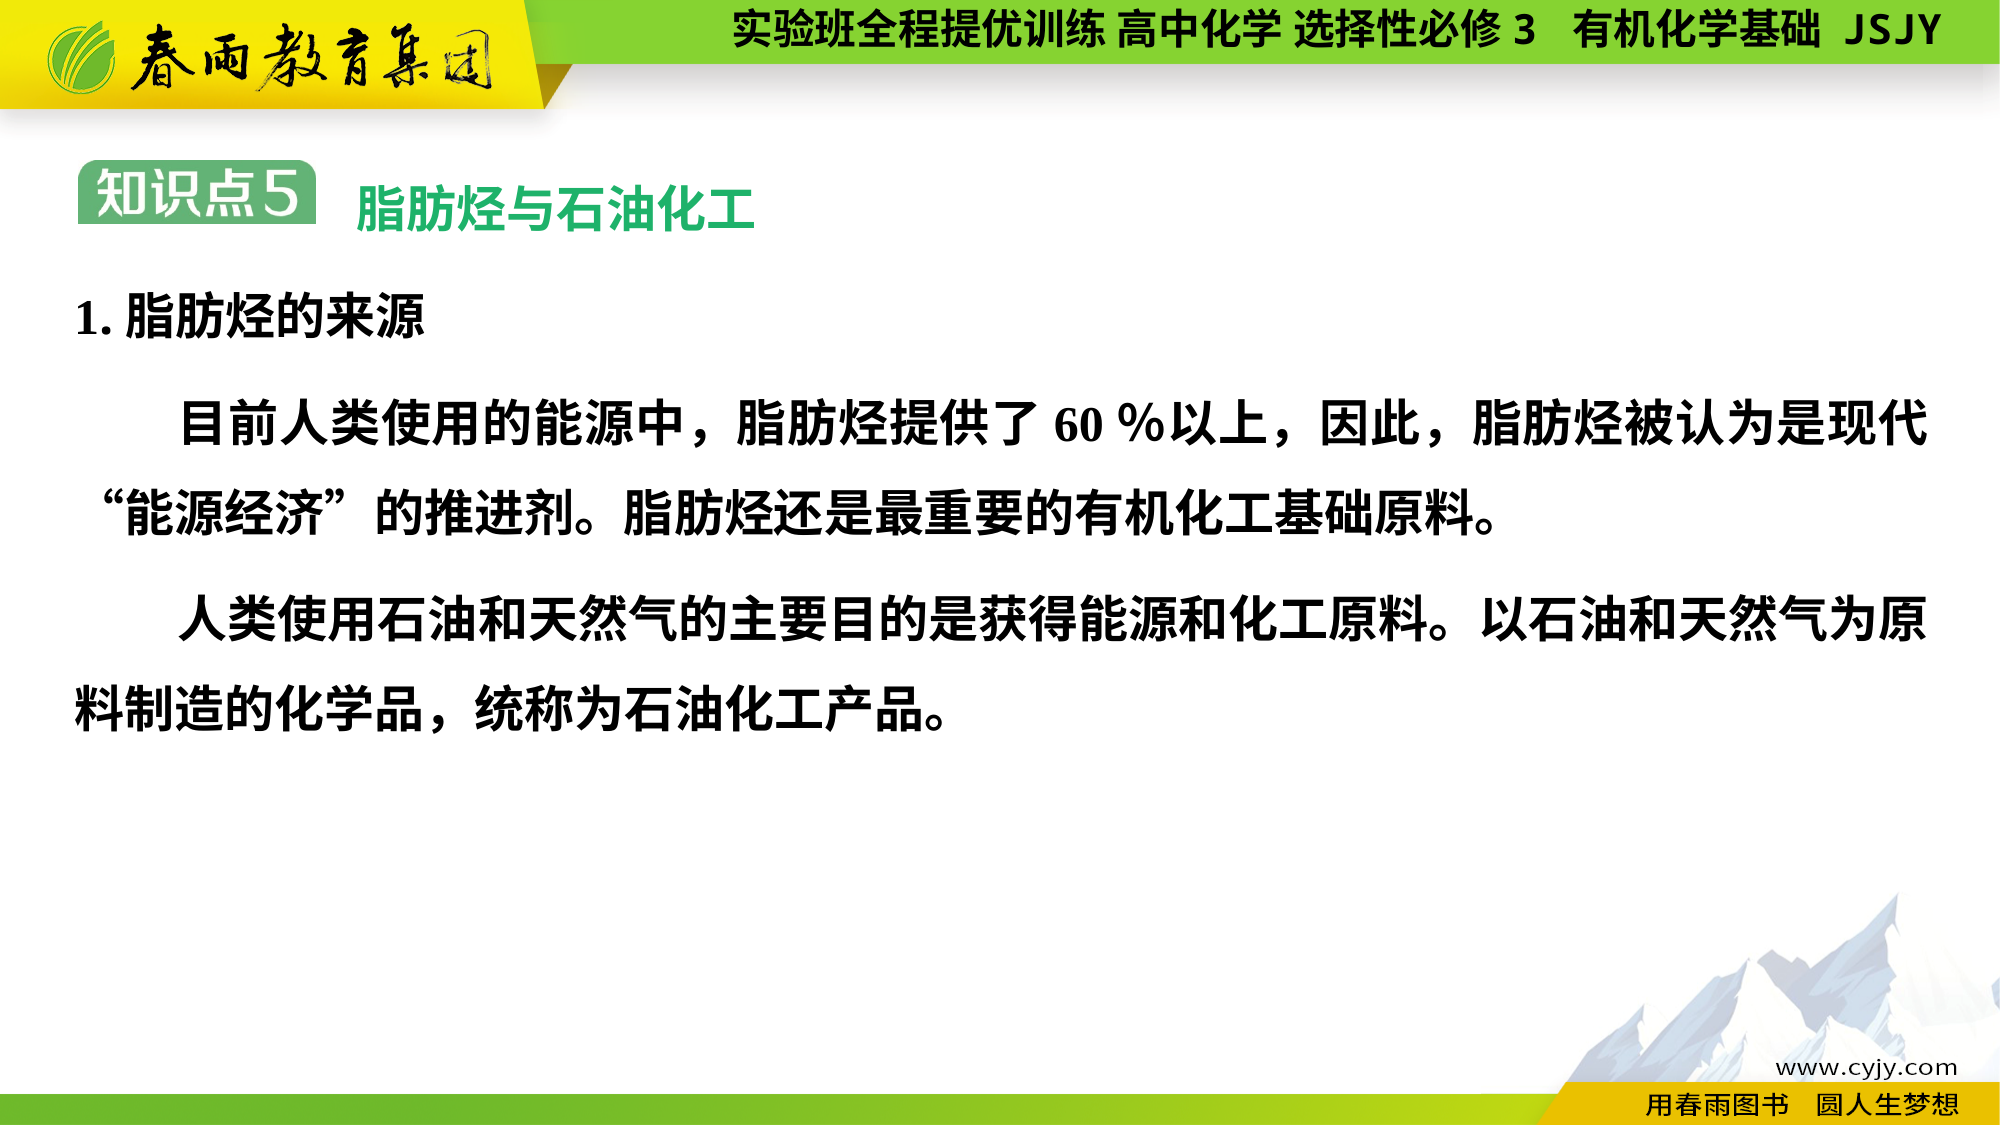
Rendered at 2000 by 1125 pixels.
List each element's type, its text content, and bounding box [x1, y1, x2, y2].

picture [0, 0, 2000, 1125]
list 脂肪烃与石油化工 1.脂肪烃的来源 目前人类使用的能源中，脂肪烃提供了60％以上，因此，脂肪烃被认为是现代“能源经济”的推进剂。脂肪烃还是最重要的有机化工基础原料。 人类使用石油和天然气的主要目的是获得能源和化工原料。以石油和天然气为原料制造的化学品，统称为石油化工产品。 [59, 140, 1944, 740]
